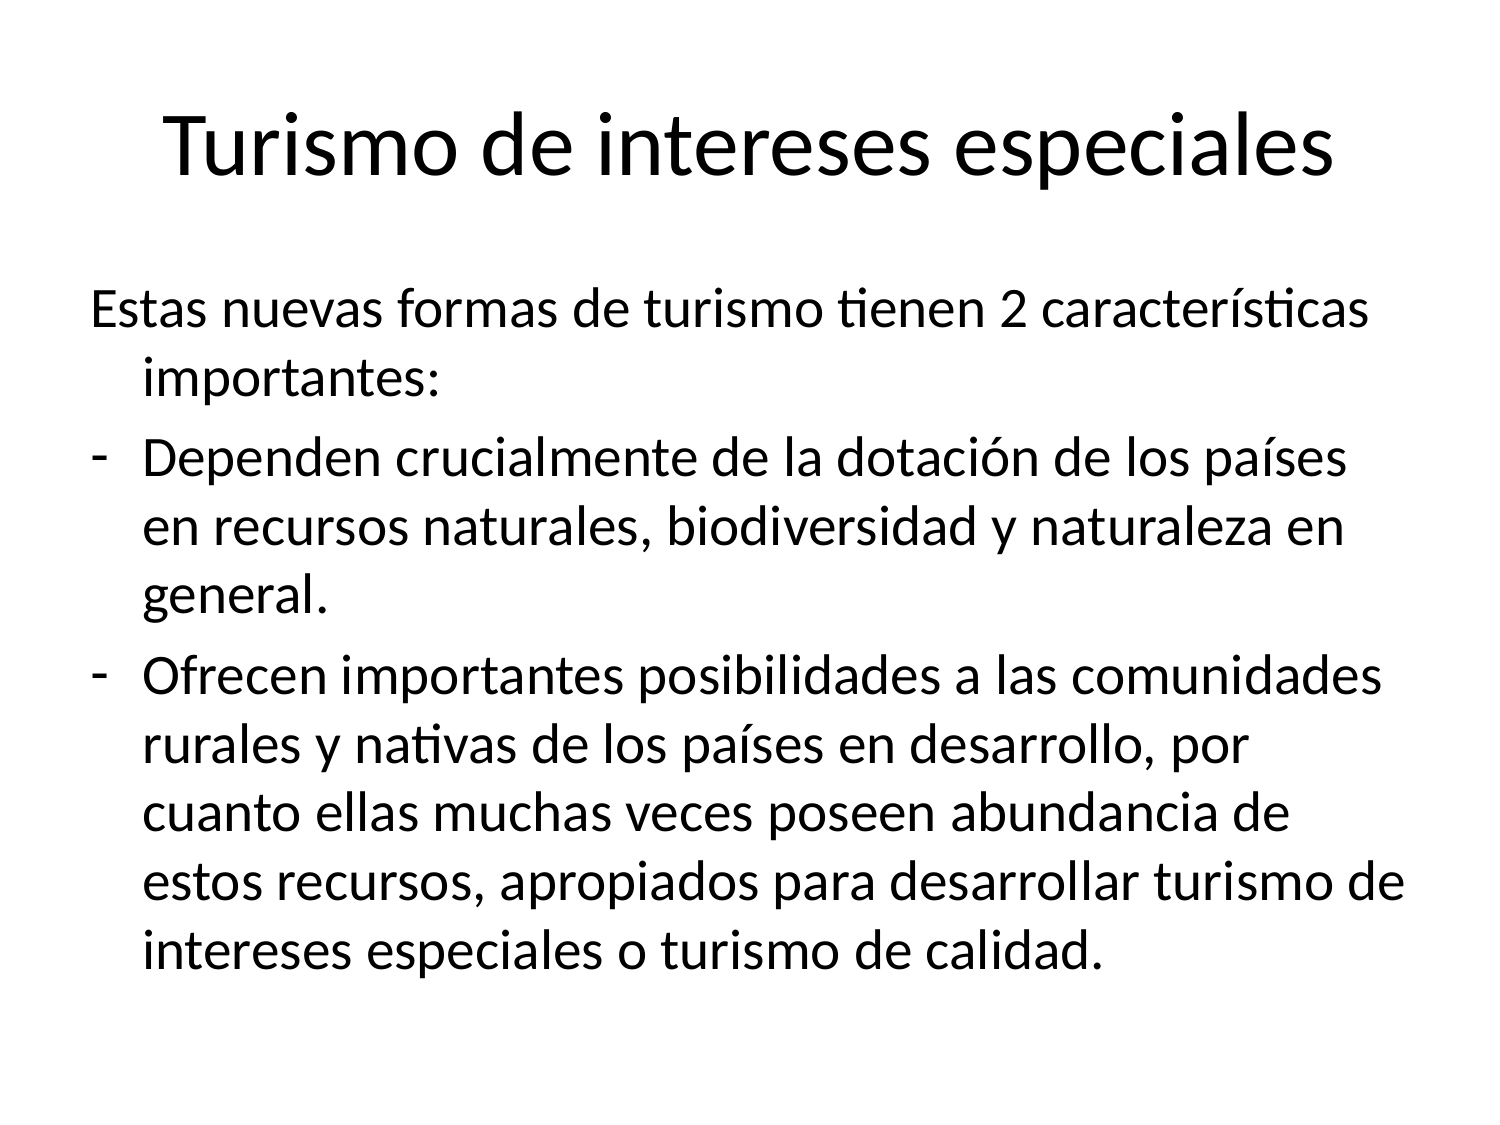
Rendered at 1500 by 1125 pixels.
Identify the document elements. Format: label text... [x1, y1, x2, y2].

list Estas nuevas formas de turismo tienen 2 características importantes: Dependen crucialmente de la dotación de los países en recursos naturales, biodiversidad y naturaleza en general. Ofrecen importantes posibilidades a las comunidades rurales y nativas de los países en desarrollo, por cuanto ellas muchas veces poseen abundancia de estos recursos, apropiados para desarrollar turismo de intereses especiales o turismo de calidad. [75, 262, 1425, 1005]
title Turismo de intereses especiales [75, 45, 1425, 233]
